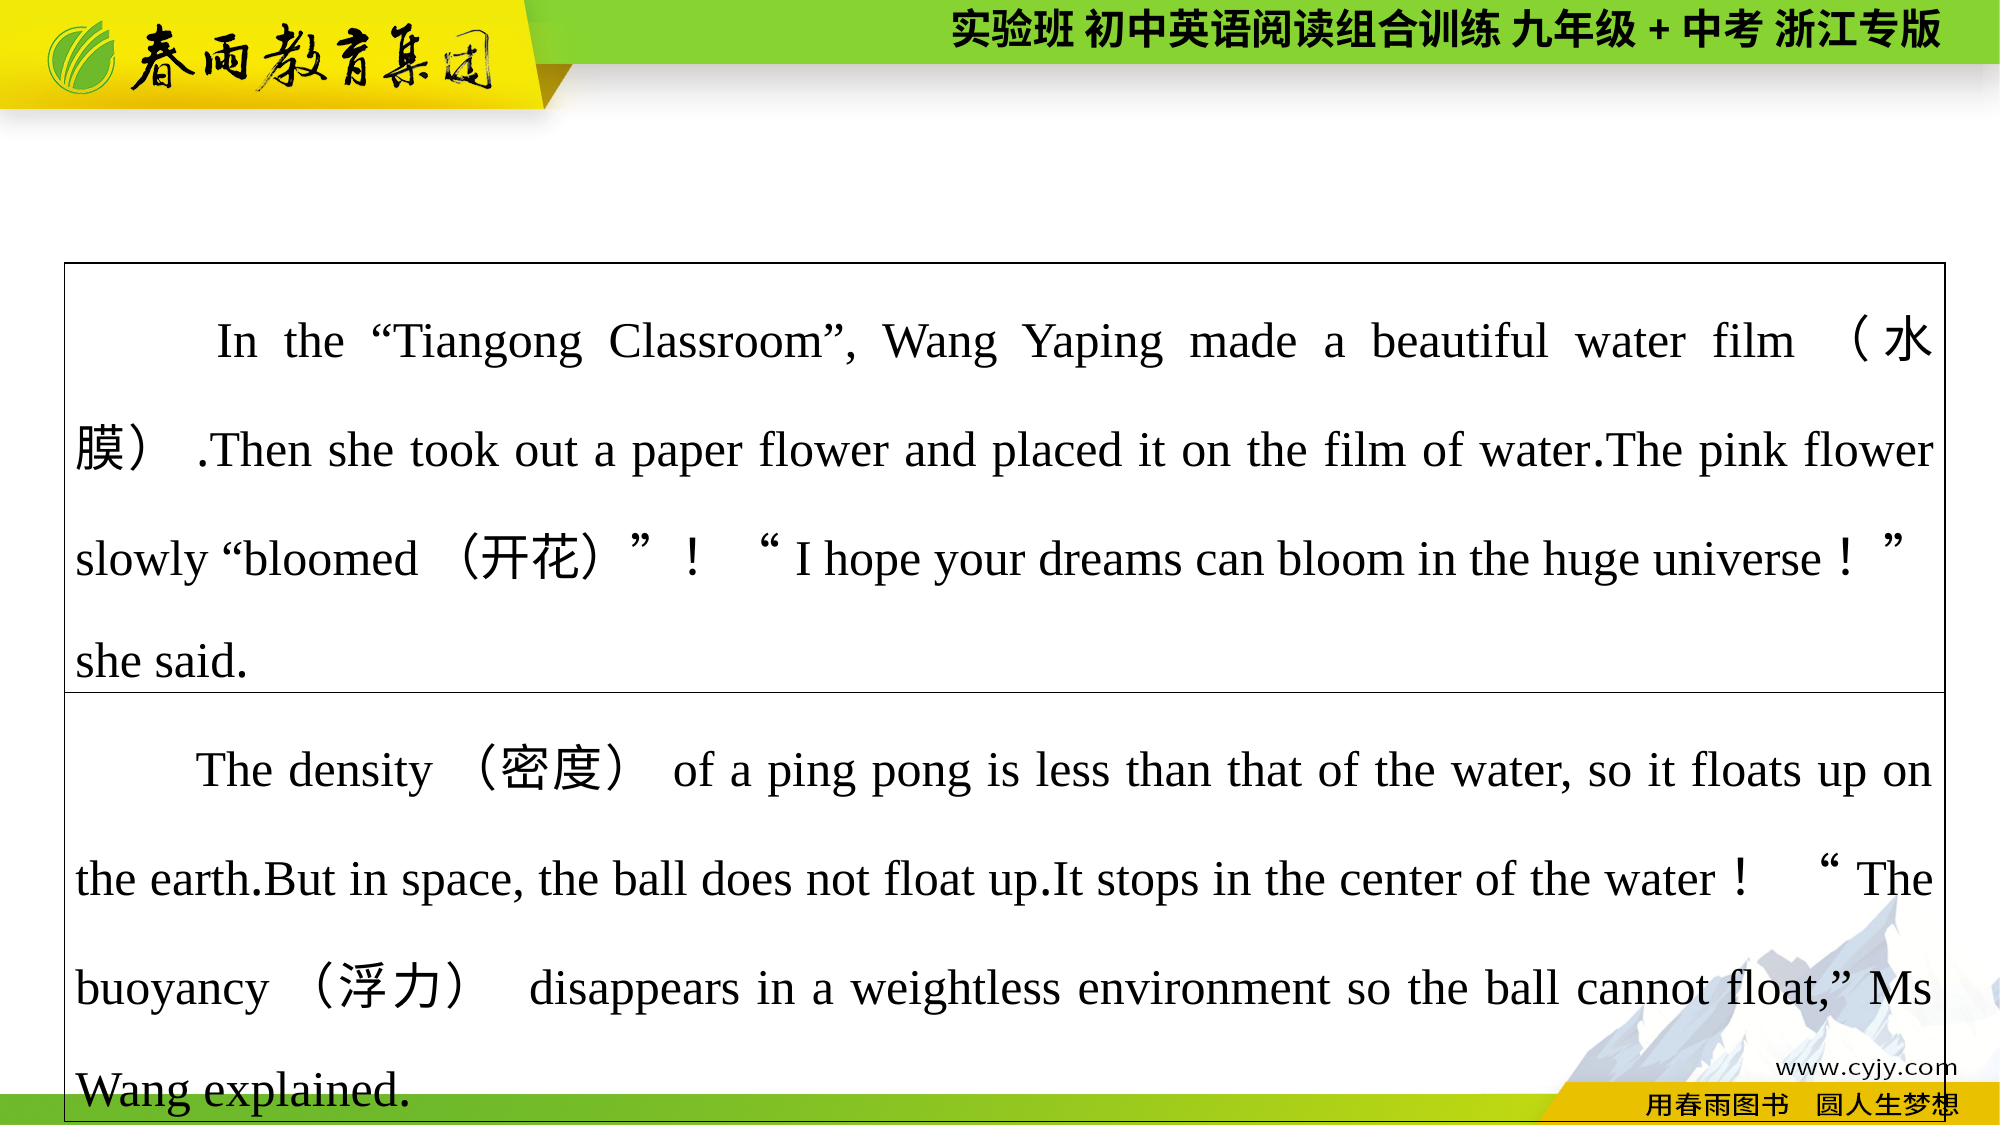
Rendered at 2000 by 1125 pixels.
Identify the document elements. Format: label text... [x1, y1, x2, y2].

table_header In the “Tiangong Classroom”, Wang Yaping made a beautiful water film（水膜）.Then she took out a paper flower and placed it on the film of water.The pink flower slowly “bloomed（开花）”！“I hope your dreams can bloom in the huge universe！” she said. [65, 264, 1944, 692]
picture [0, 0, 2000, 1125]
table_cell The density（密度）of a ping pong is less than that of the water, so it floats up on the earth.But in space, the ball does not float up.It stops in the center of the water！ “The buoyancy（浮力） disappears in a weightless environment so the ball cannot float,” Ms Wang explained. [65, 693, 1944, 1121]
